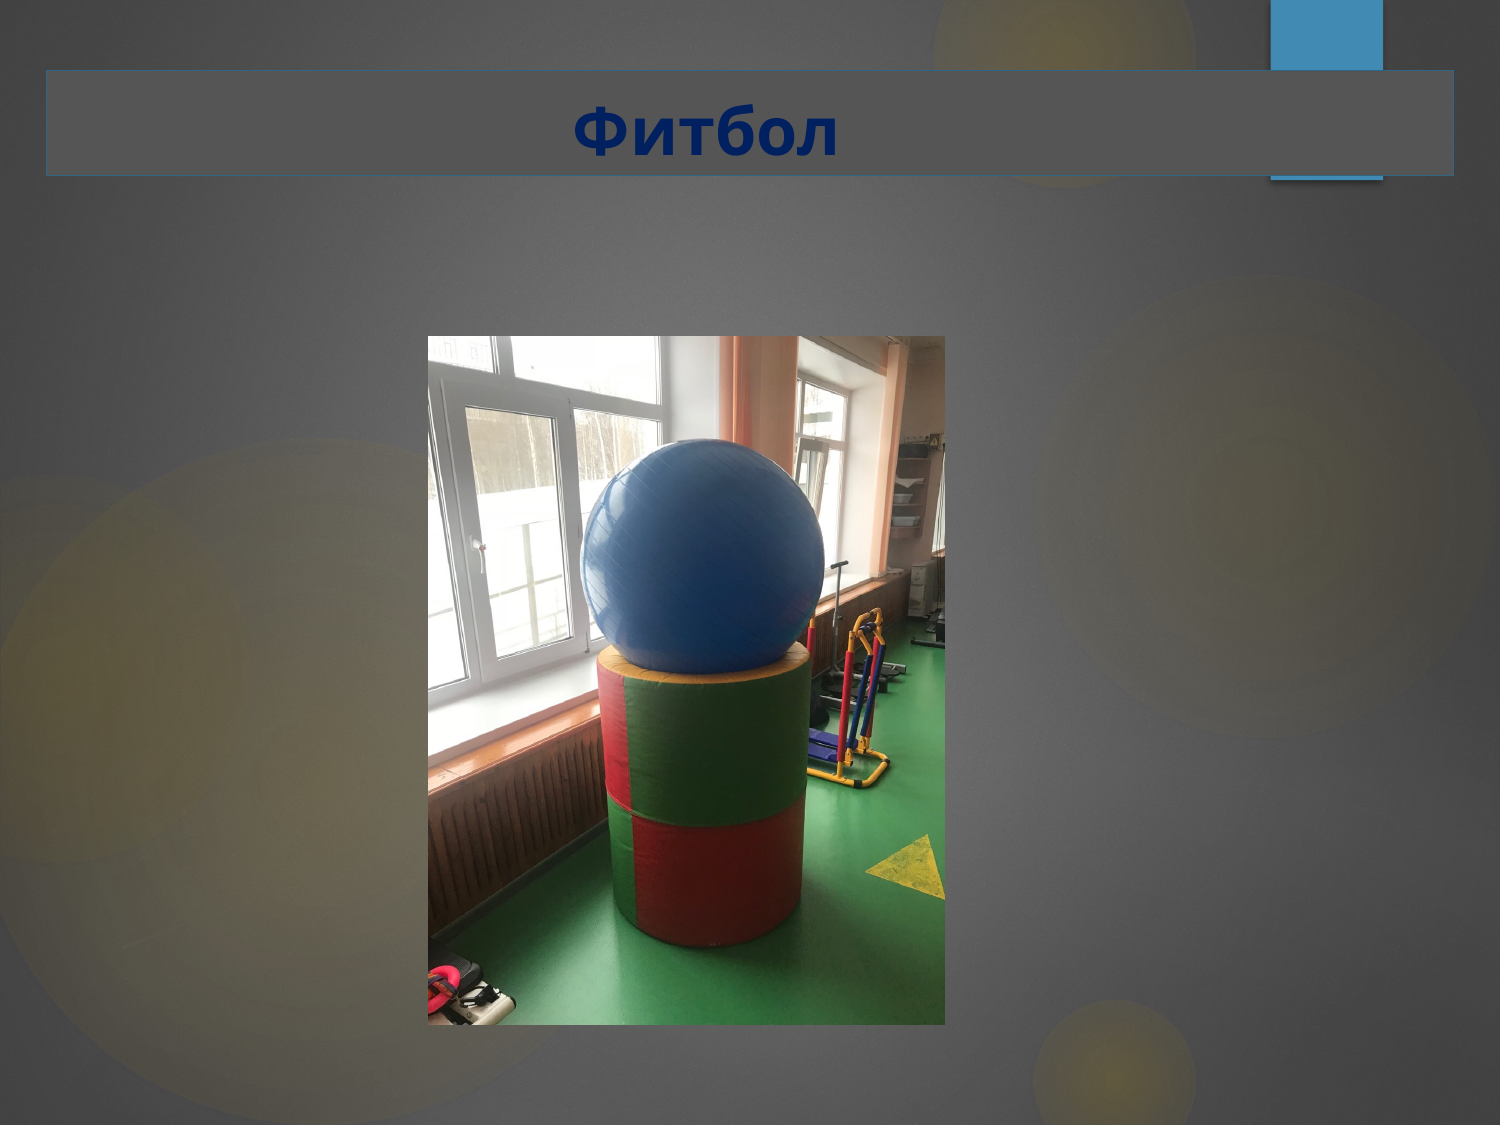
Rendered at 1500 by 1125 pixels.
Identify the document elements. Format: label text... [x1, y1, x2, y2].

text_box Фитбол [46, 70, 1454, 176]
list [427, 336, 945, 1026]
